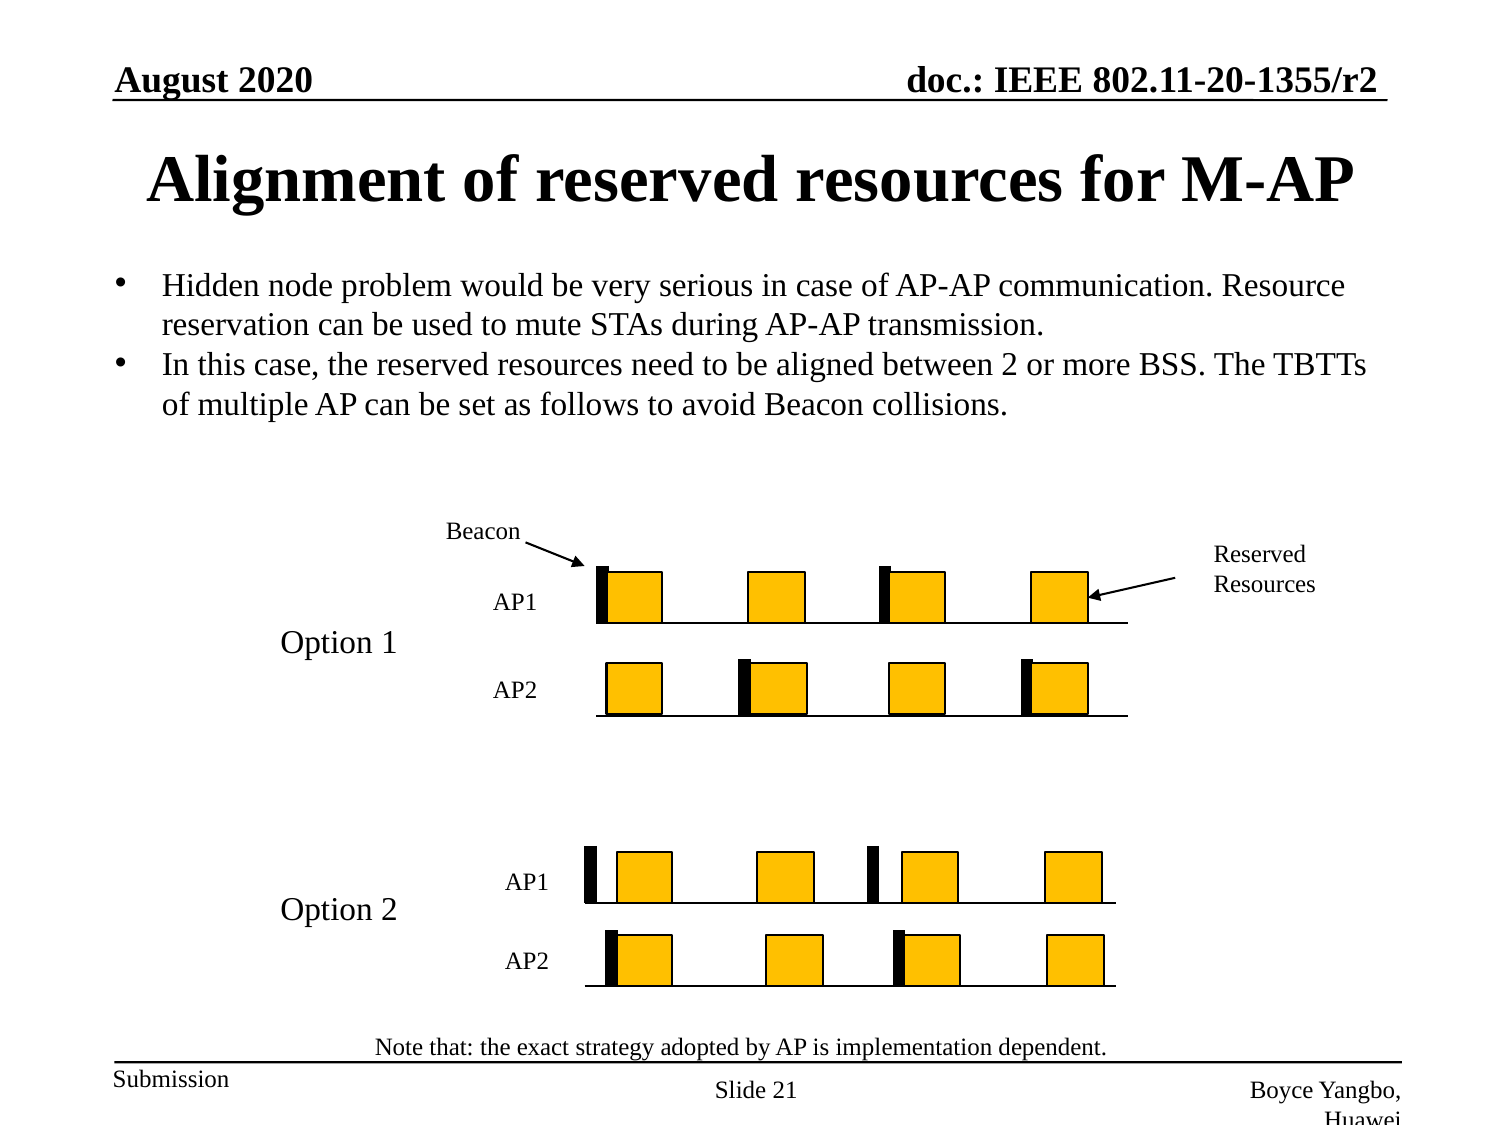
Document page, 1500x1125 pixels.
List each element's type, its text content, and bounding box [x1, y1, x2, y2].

text_box AP2 [490, 937, 585, 983]
text_box [750, 663, 808, 714]
text_box [616, 852, 673, 902]
text_box Reserved Resources [1198, 530, 1353, 606]
text_box AP1 [478, 577, 573, 623]
text_box [1030, 572, 1088, 622]
text_box Beacon [430, 506, 550, 552]
title Alignment of reserved resources for M-AP [114, 59, 1390, 291]
text_box AP2 [478, 665, 573, 711]
text_box Option 2 [265, 879, 467, 934]
footer Boyce Yangbo, Huawei [1186, 1073, 1402, 1105]
text_box Hidden node problem would be very serious in case of AP-AP communication. Resource reservation can be used to mute STAs during AP-AP transmission. In this case, the reserved resources need to be aligned between 2 or more BSS. The TBTTs of multiple AP can be set as follows to avoid Beacon collisions. [100, 255, 1388, 430]
text_box [1047, 935, 1105, 984]
text_box [765, 935, 823, 984]
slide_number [114, 54, 316, 101]
text_box [889, 663, 945, 714]
text_box [607, 572, 663, 622]
text_box [1030, 663, 1088, 714]
text_box [748, 572, 806, 622]
text_box AP1 [490, 857, 585, 903]
text_box [606, 663, 663, 714]
text_box [756, 852, 814, 902]
text_box [904, 935, 960, 984]
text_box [1087, 577, 1176, 598]
text_box Note that: the exact strategy adopted by AP is implementation dependent. [360, 1023, 1471, 1068]
text_box Option 1 [265, 613, 467, 668]
slide_number Slide 21 [712, 1073, 800, 1105]
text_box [525, 542, 585, 567]
text_box [1045, 852, 1103, 902]
text_box [890, 572, 945, 622]
text_box [616, 935, 673, 984]
text_box [901, 852, 958, 902]
